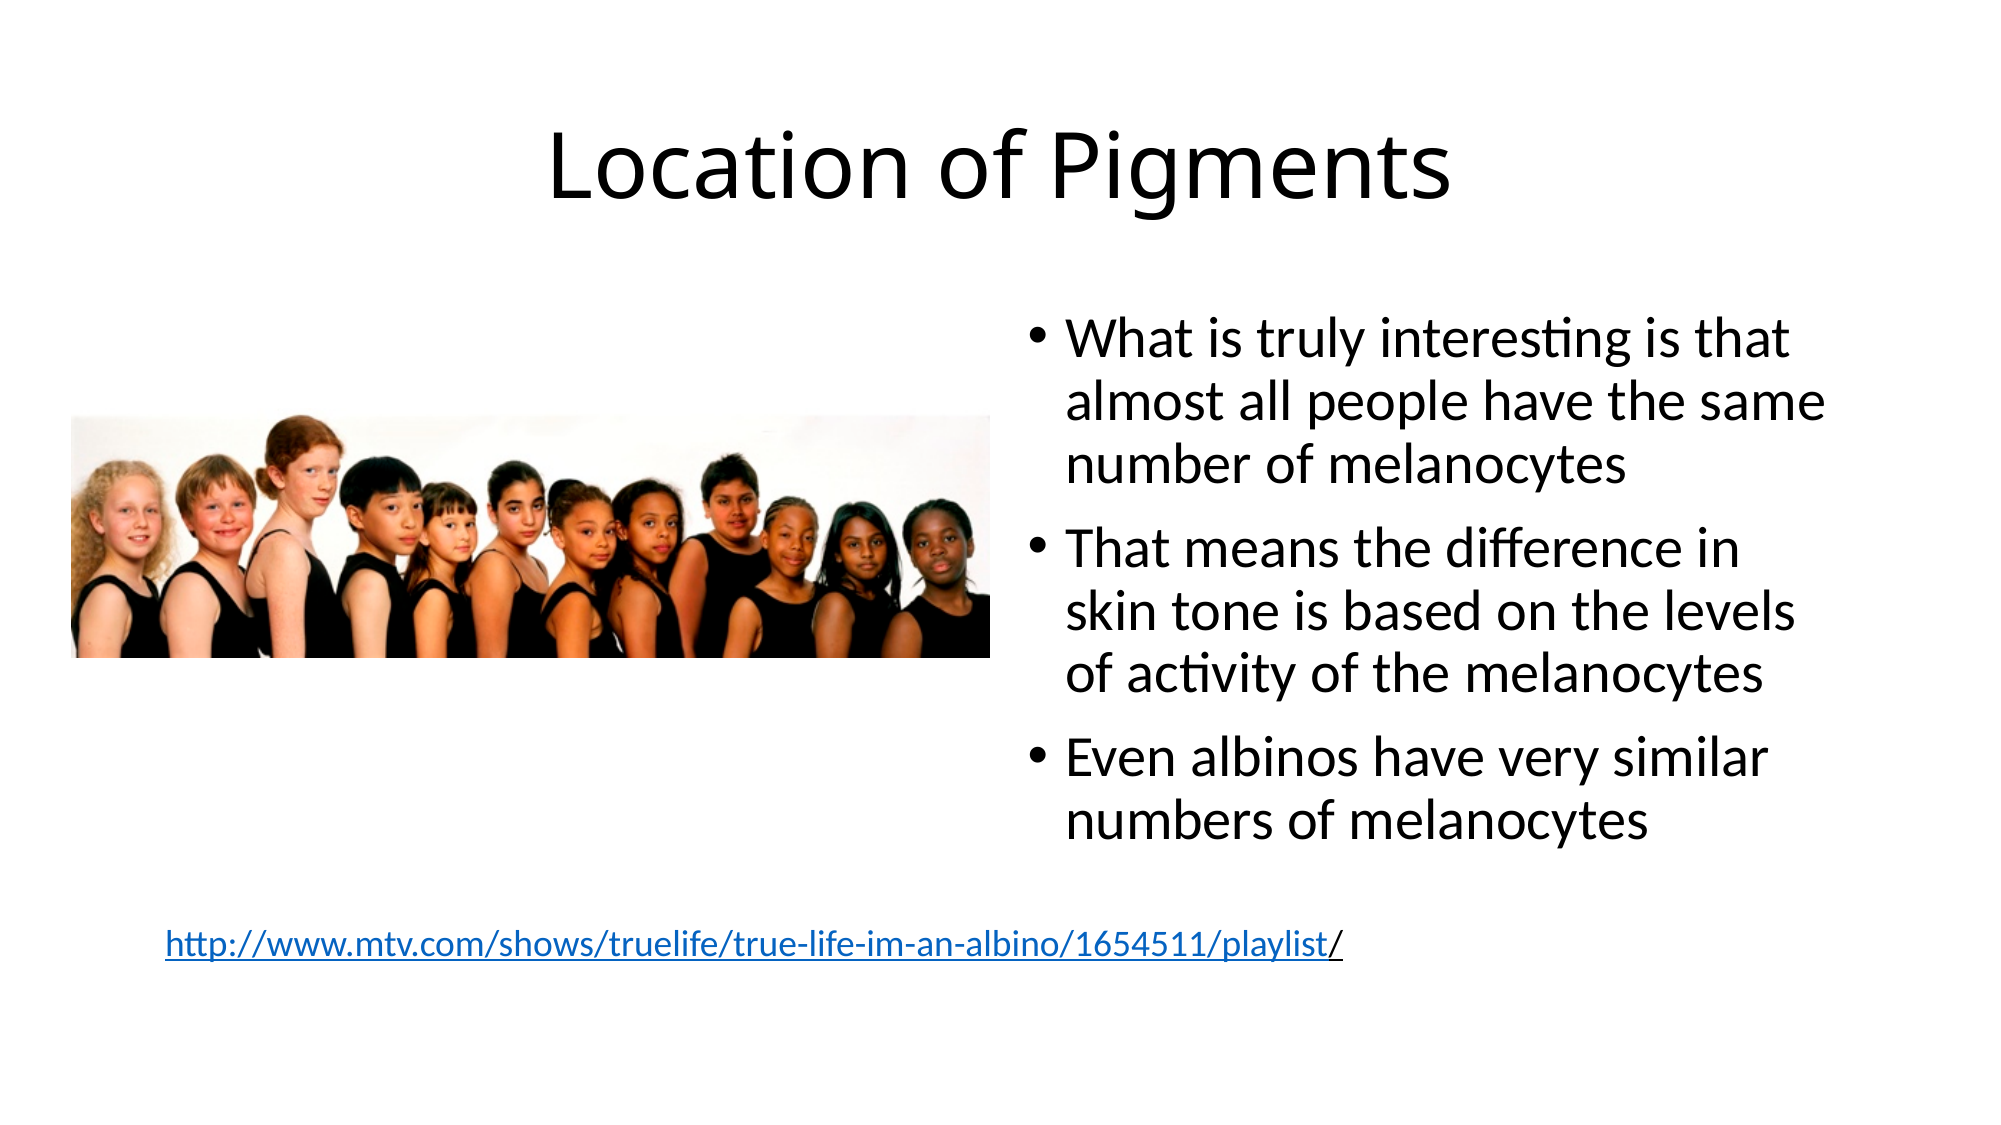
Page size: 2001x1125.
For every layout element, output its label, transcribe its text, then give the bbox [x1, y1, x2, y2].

title Location of Pigments [137, 59, 1863, 278]
picture [71, 408, 990, 658]
list What is truly interesting is that almost all people have the same number of melanocytes That means the difference in skin tone is based on the levels of activity of the melanocytes Even albinos have very similar numbers of melanocytes [1012, 299, 1863, 1014]
text_box http://www.mtv.com/shows/truelife/true-life-im-an-albino/1654511/playlist/ [150, 911, 1367, 971]
